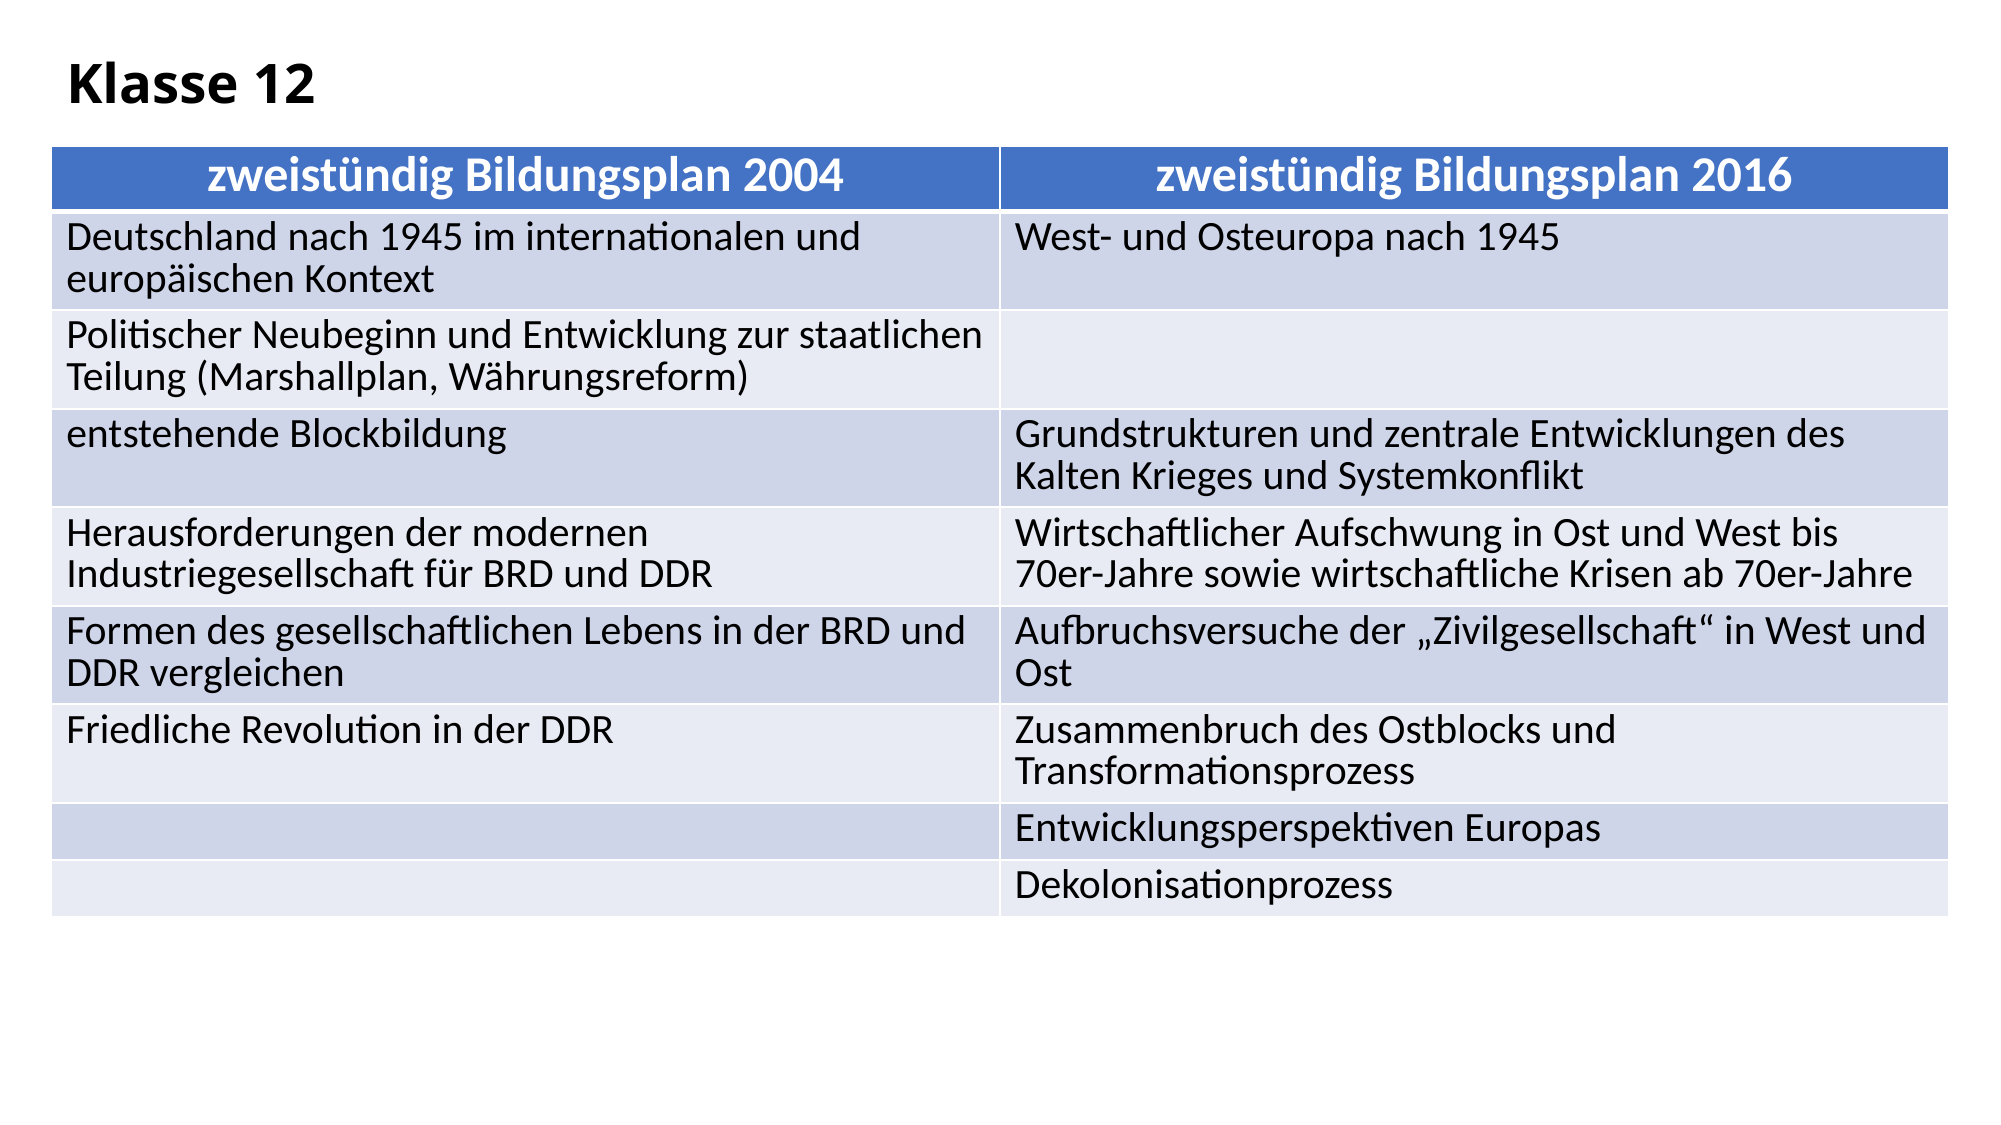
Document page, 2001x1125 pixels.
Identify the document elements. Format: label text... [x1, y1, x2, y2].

table_cell Zusammenbruch des Ostblocks und Transformationsprozess [1001, 705, 1948, 802]
table_cell [52, 804, 999, 859]
table_cell Politischer Neubeginn und Entwicklung zur staatlichen Teilung (Marshallplan, Währungsreform) [52, 311, 999, 408]
table_cell West- und Osteuropa nach 1945 [1001, 214, 1948, 309]
table_cell Herausforderungen der modernen Industriegesellschaft für BRD und DDR [52, 508, 999, 605]
table_cell entstehende Blockbildung [52, 410, 999, 506]
table_cell Formen des gesellschaftlichen Lebens in der BRD und DDR vergleichen [52, 607, 999, 703]
table_cell [1001, 311, 1948, 408]
table_cell Entwicklungsperspektiven Europas [1001, 804, 1948, 859]
table_cell Friedliche Revolution in der DDR [52, 705, 999, 802]
table_cell Dekolonisationprozess [1001, 861, 1948, 916]
table_cell [52, 861, 999, 916]
table_cell Aufbruchsversuche der „Zivilgesellschaft“ in West und Ost [1001, 607, 1948, 703]
table_cell Grundstrukturen und zentrale Entwicklungen des Kalten Krieges und Systemkonflikt [1001, 410, 1948, 506]
table_header zweistündig Bildungsplan 2016 [1001, 147, 1948, 209]
table_cell Wirtschaftlicher Aufschwung in Ost und West bis 70er-Jahre sowie wirtschaftliche Krisen ab 70er-Jahre [1001, 508, 1948, 605]
table_cell Deutschland nach 1945 im internationalen und europäischen Kontext [52, 214, 999, 309]
table_header zweistündig Bildungsplan 2004 [52, 147, 999, 209]
title Klasse 12 [51, 33, 335, 134]
